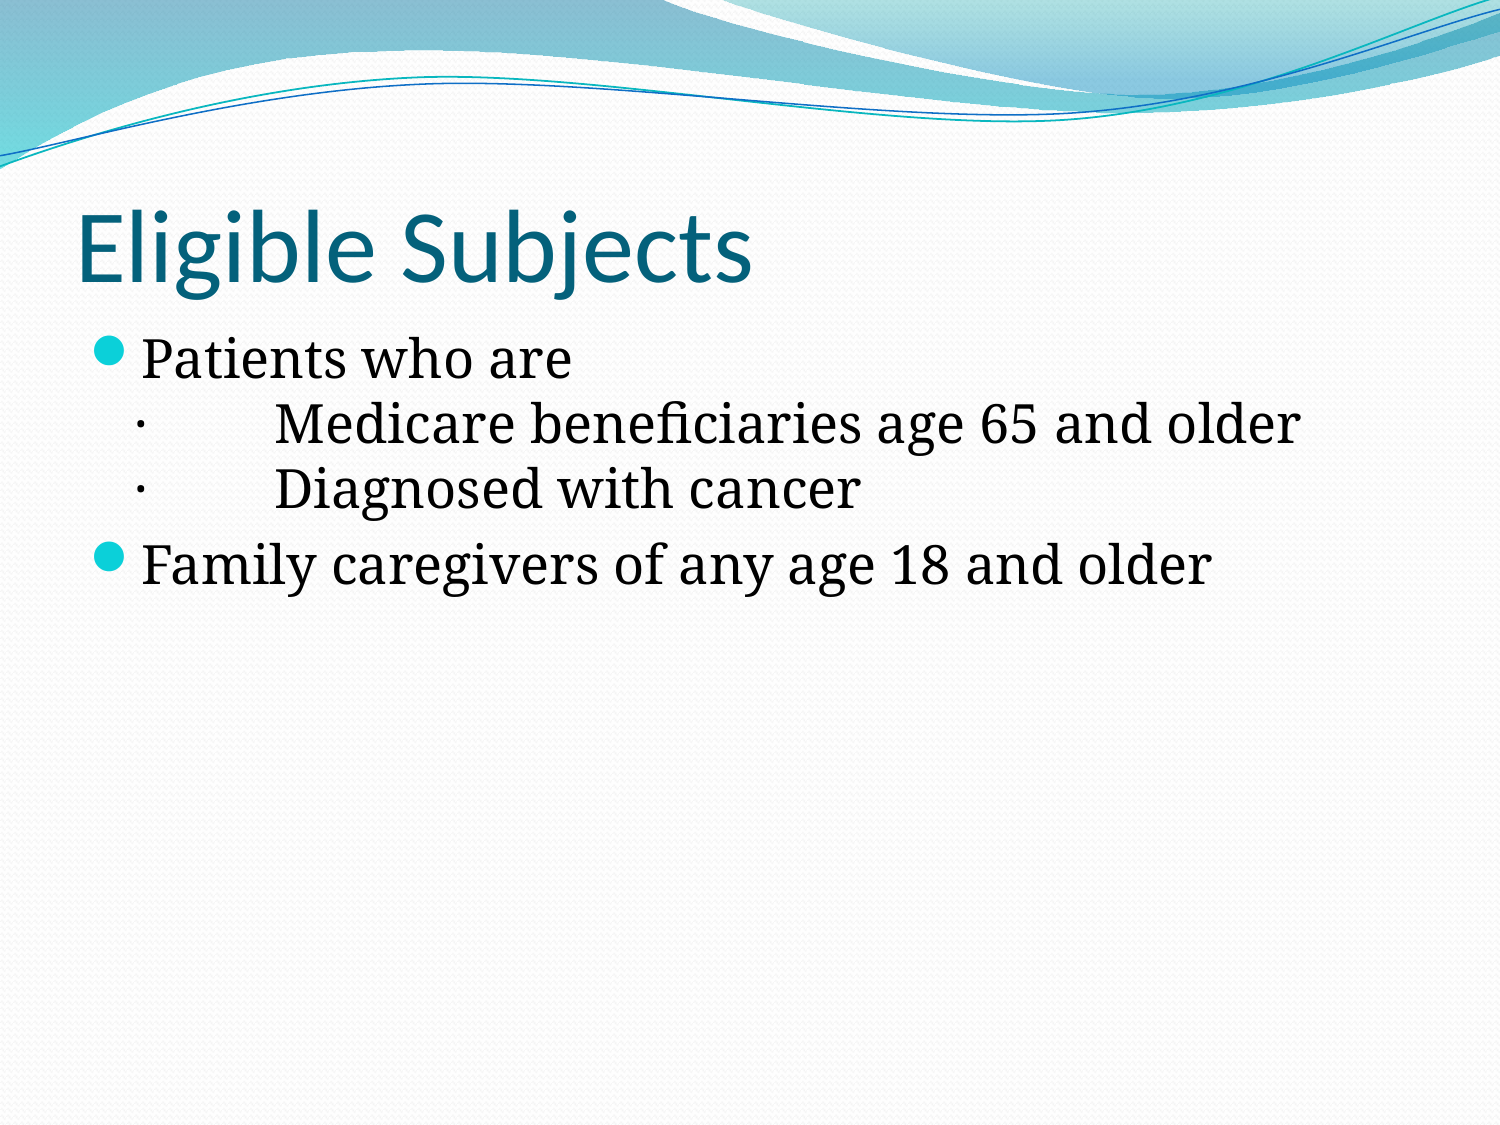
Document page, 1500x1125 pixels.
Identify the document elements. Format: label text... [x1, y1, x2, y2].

list Patients who are · Medicare beneficiaries age 65 and older · Diagnosed with cancer Family caregivers of any age 18 and older [75, 317, 1425, 1038]
title Eligible Subjects [75, 115, 1425, 303]
